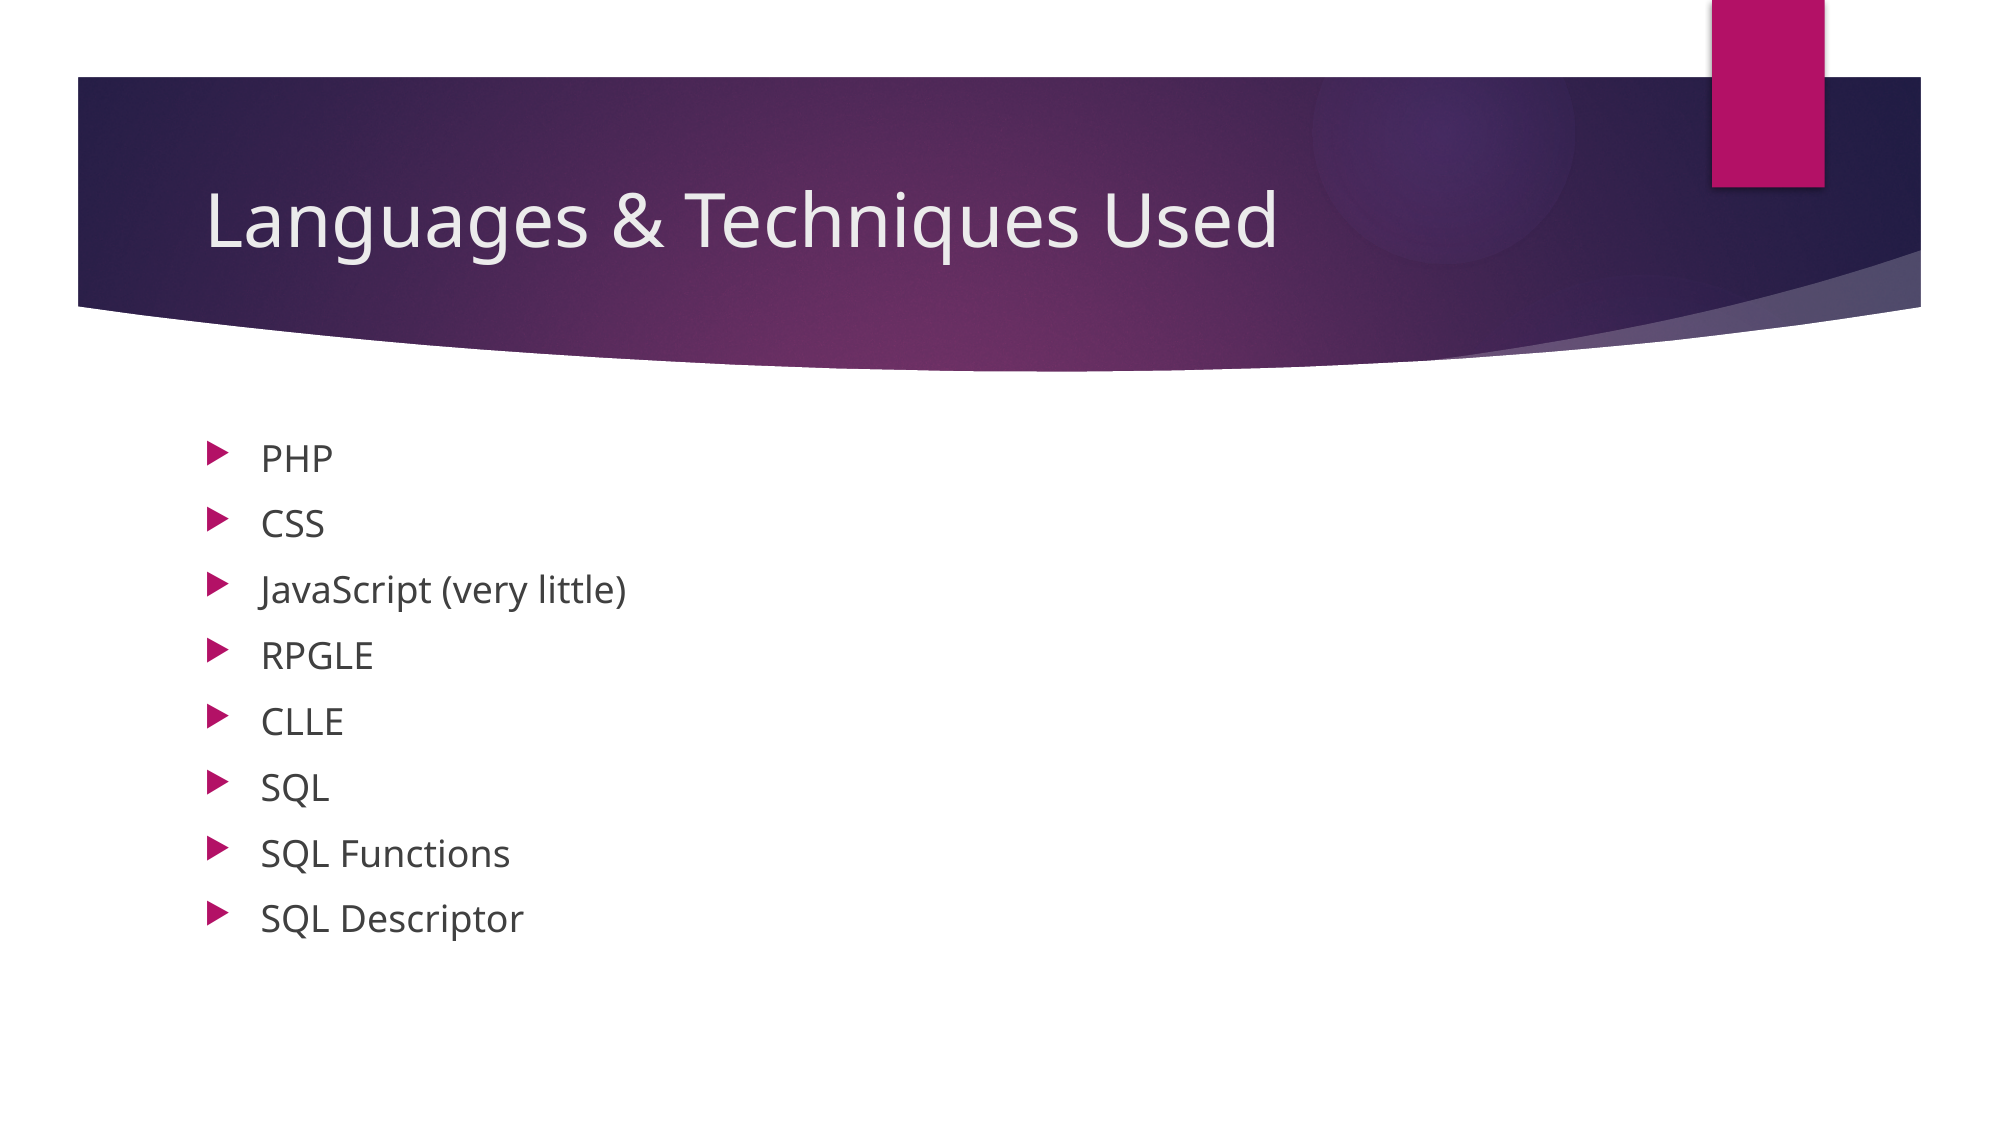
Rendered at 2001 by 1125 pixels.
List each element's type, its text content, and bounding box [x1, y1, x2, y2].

title Languages & Techniques Used [189, 159, 1627, 276]
list PHP CSS JavaScript (very little) RPGLE CLLE SQL SQL Functions SQL Descriptor [189, 427, 1638, 988]
